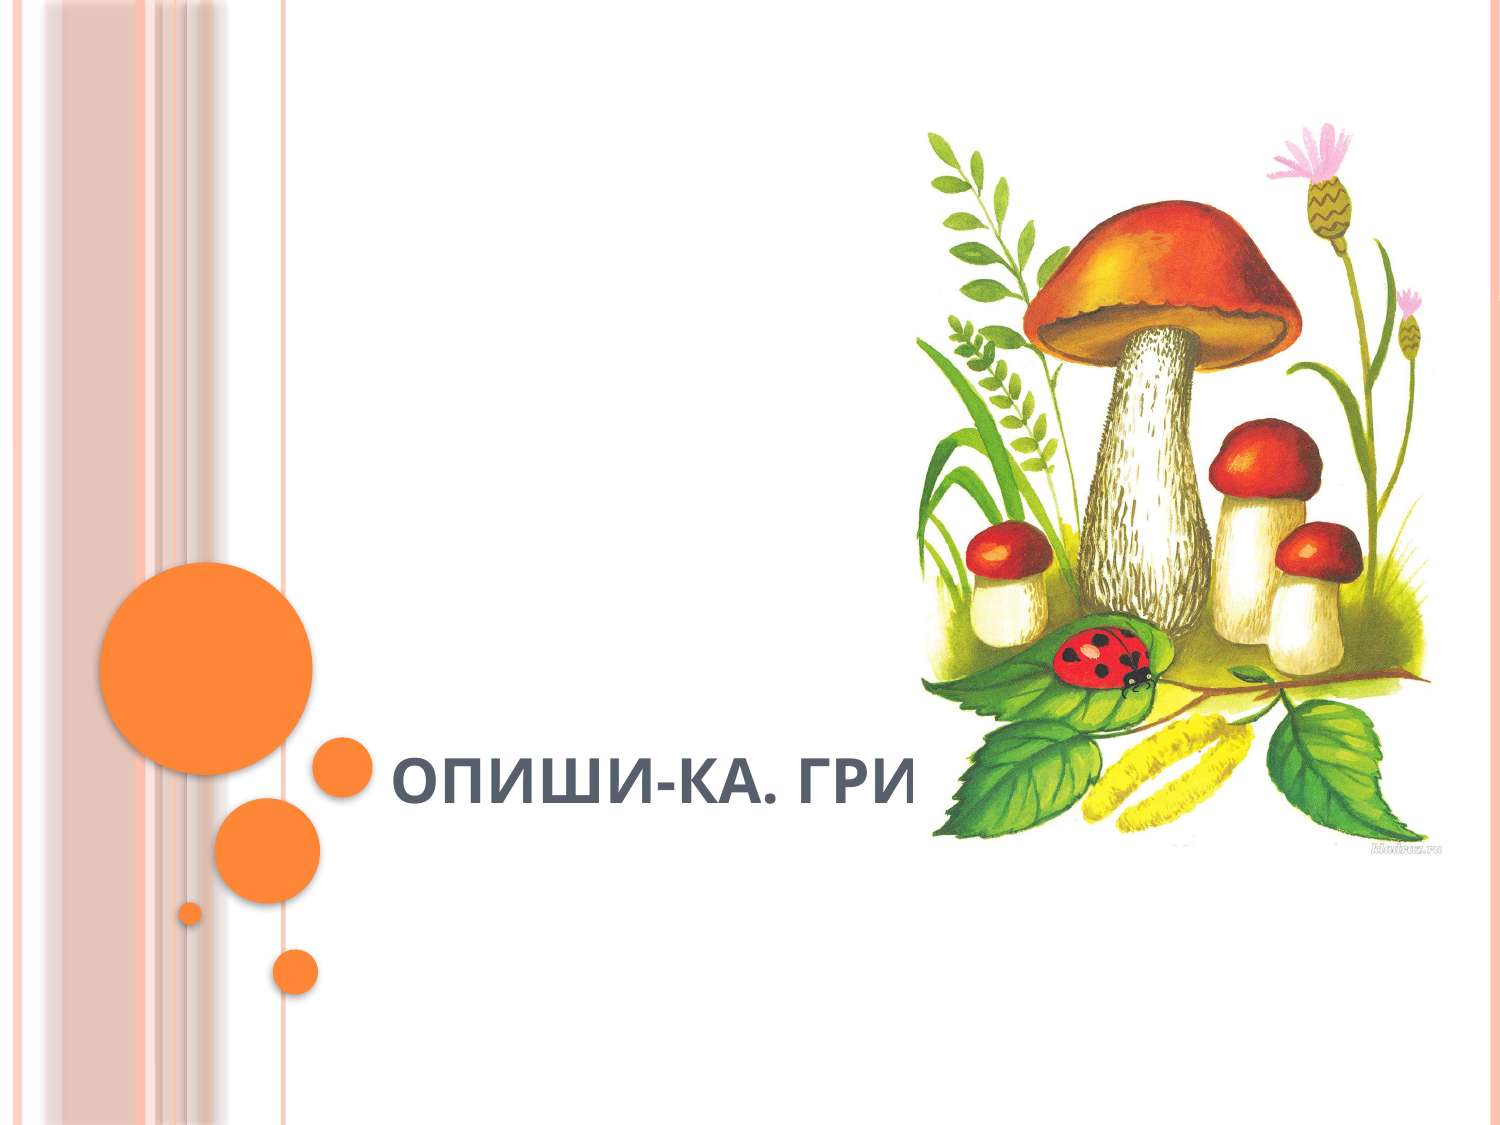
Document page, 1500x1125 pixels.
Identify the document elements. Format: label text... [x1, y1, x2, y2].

title Опиши-ка. Грибы [375, 512, 907, 824]
picture [913, 113, 1445, 859]
